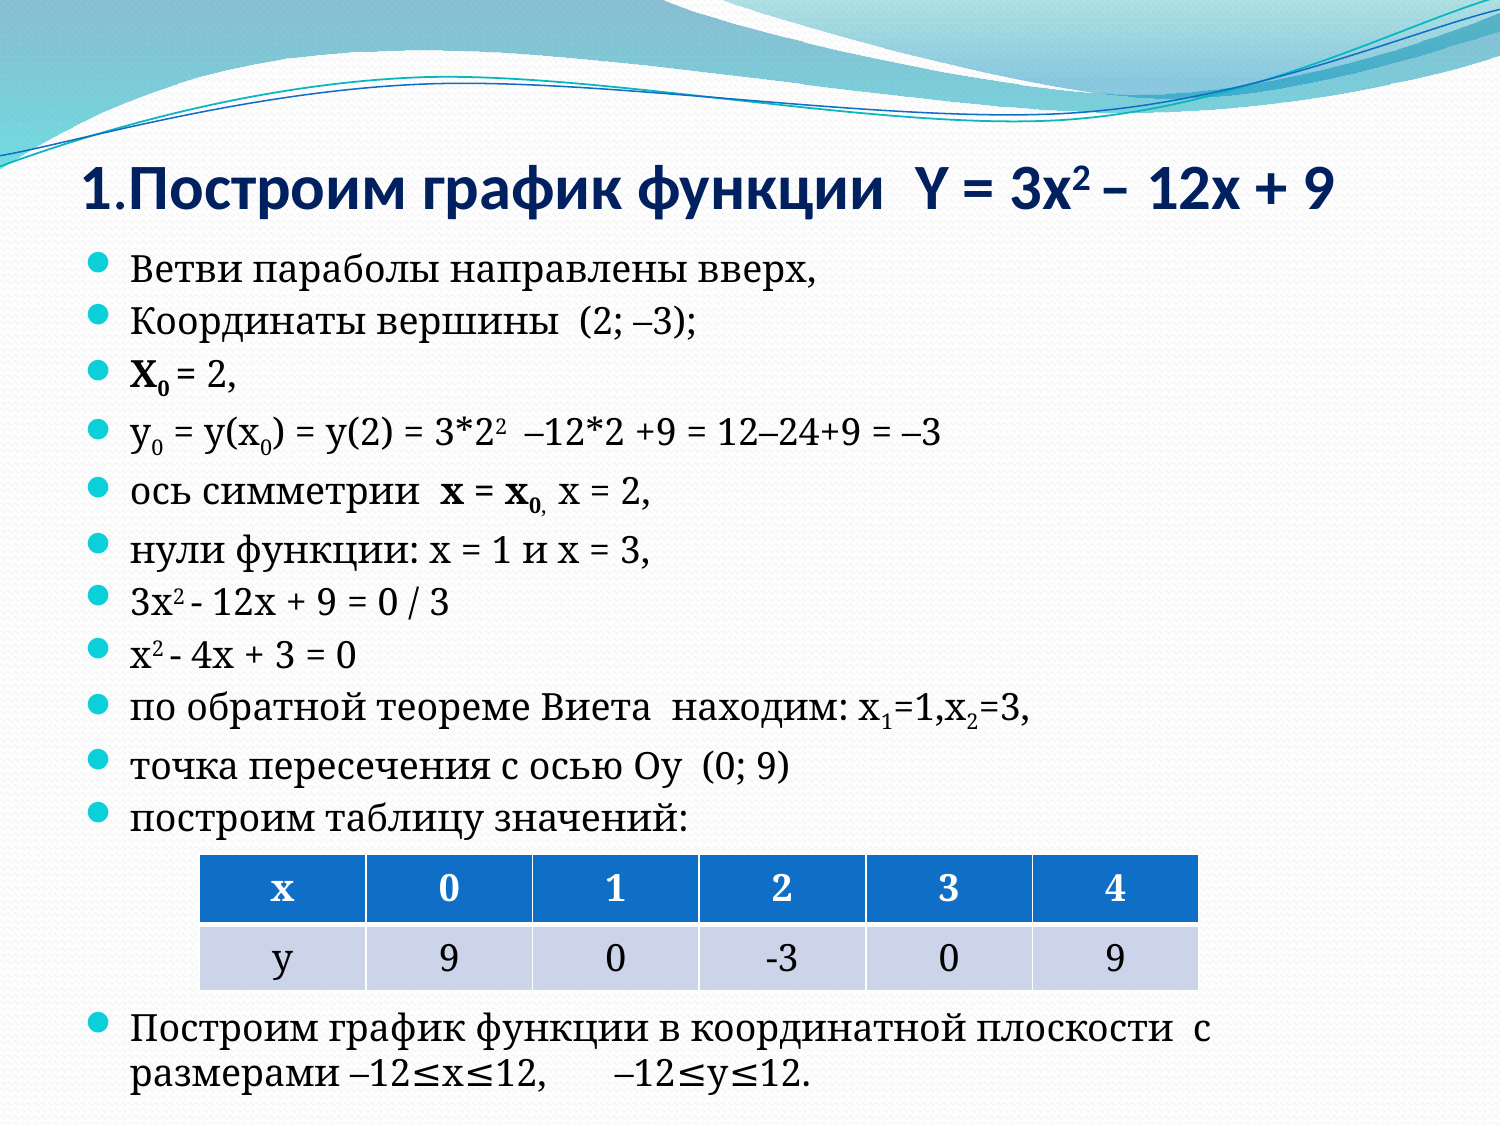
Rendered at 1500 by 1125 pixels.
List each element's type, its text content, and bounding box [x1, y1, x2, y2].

table_cell 9 [1033, 927, 1198, 990]
table_cell 0 [867, 927, 1032, 990]
table_header 3 [867, 855, 1032, 922]
table_header х [200, 855, 365, 922]
table_cell у [200, 927, 365, 990]
table_header 4 [1033, 855, 1198, 922]
table_cell -3 [700, 927, 865, 990]
list Ветви параболы направлены вверх, Координаты вершины (2; –3); Х0 = 2, у0 = у(х0) = у(2) = 3*22 –12*2 +9 = 12–24+9 = –3 ось симметрии х = х0, х = 2, нули функции: х = 1 и х = 3, 3x2 - 12x + 9 = 0 / 3 x2 - 4x + 3 = 0 по обратной теореме Виета находим: х1=1,х2=3, точка пересечения с осью Оу (0; 9) построим таблицу значений: Построим график функции в координатной плоскости с размерами –12≤х≤12, –12≤у≤12. [70, 237, 1421, 1102]
title 1.Построим график функции Y = 3x2 – 12x + 9 [79, 128, 1430, 223]
table_cell 0 [533, 927, 698, 990]
table_header 1 [533, 855, 698, 922]
table_header 2 [700, 855, 865, 922]
table_header 0 [367, 855, 532, 922]
table_cell 9 [367, 927, 532, 990]
